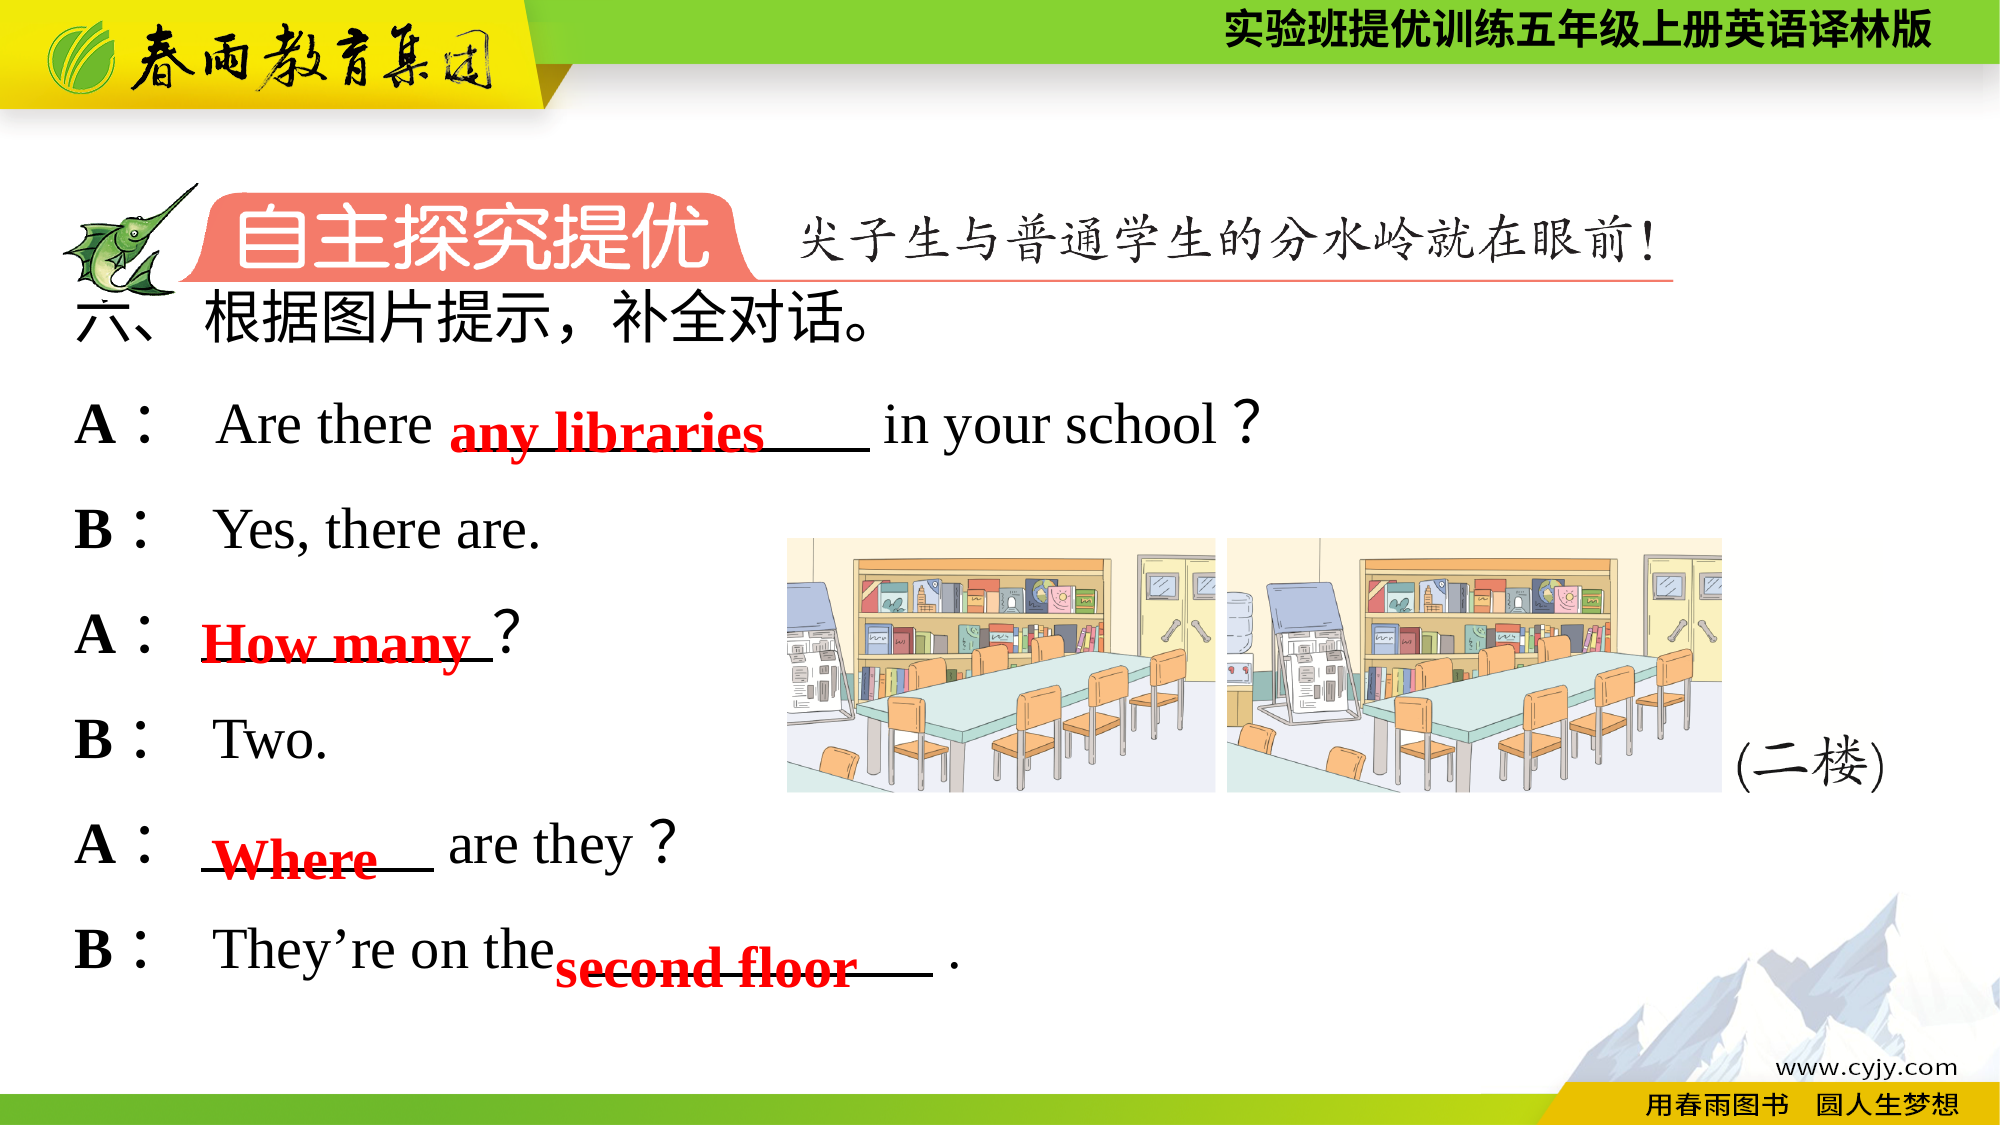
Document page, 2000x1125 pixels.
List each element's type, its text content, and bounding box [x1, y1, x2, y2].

text_box second floor [540, 921, 874, 1007]
text_box any libraries [434, 386, 781, 472]
picture [0, 0, 2000, 1125]
text_box Where [196, 813, 394, 899]
text_box How many [186, 597, 487, 683]
list 六、 根据图片提示，补全对话。 A： Are there in your school？ B： Yes, there are. A： ？ B： Two. A： are they？ B： They’re on the . [59, 78, 1944, 1033]
